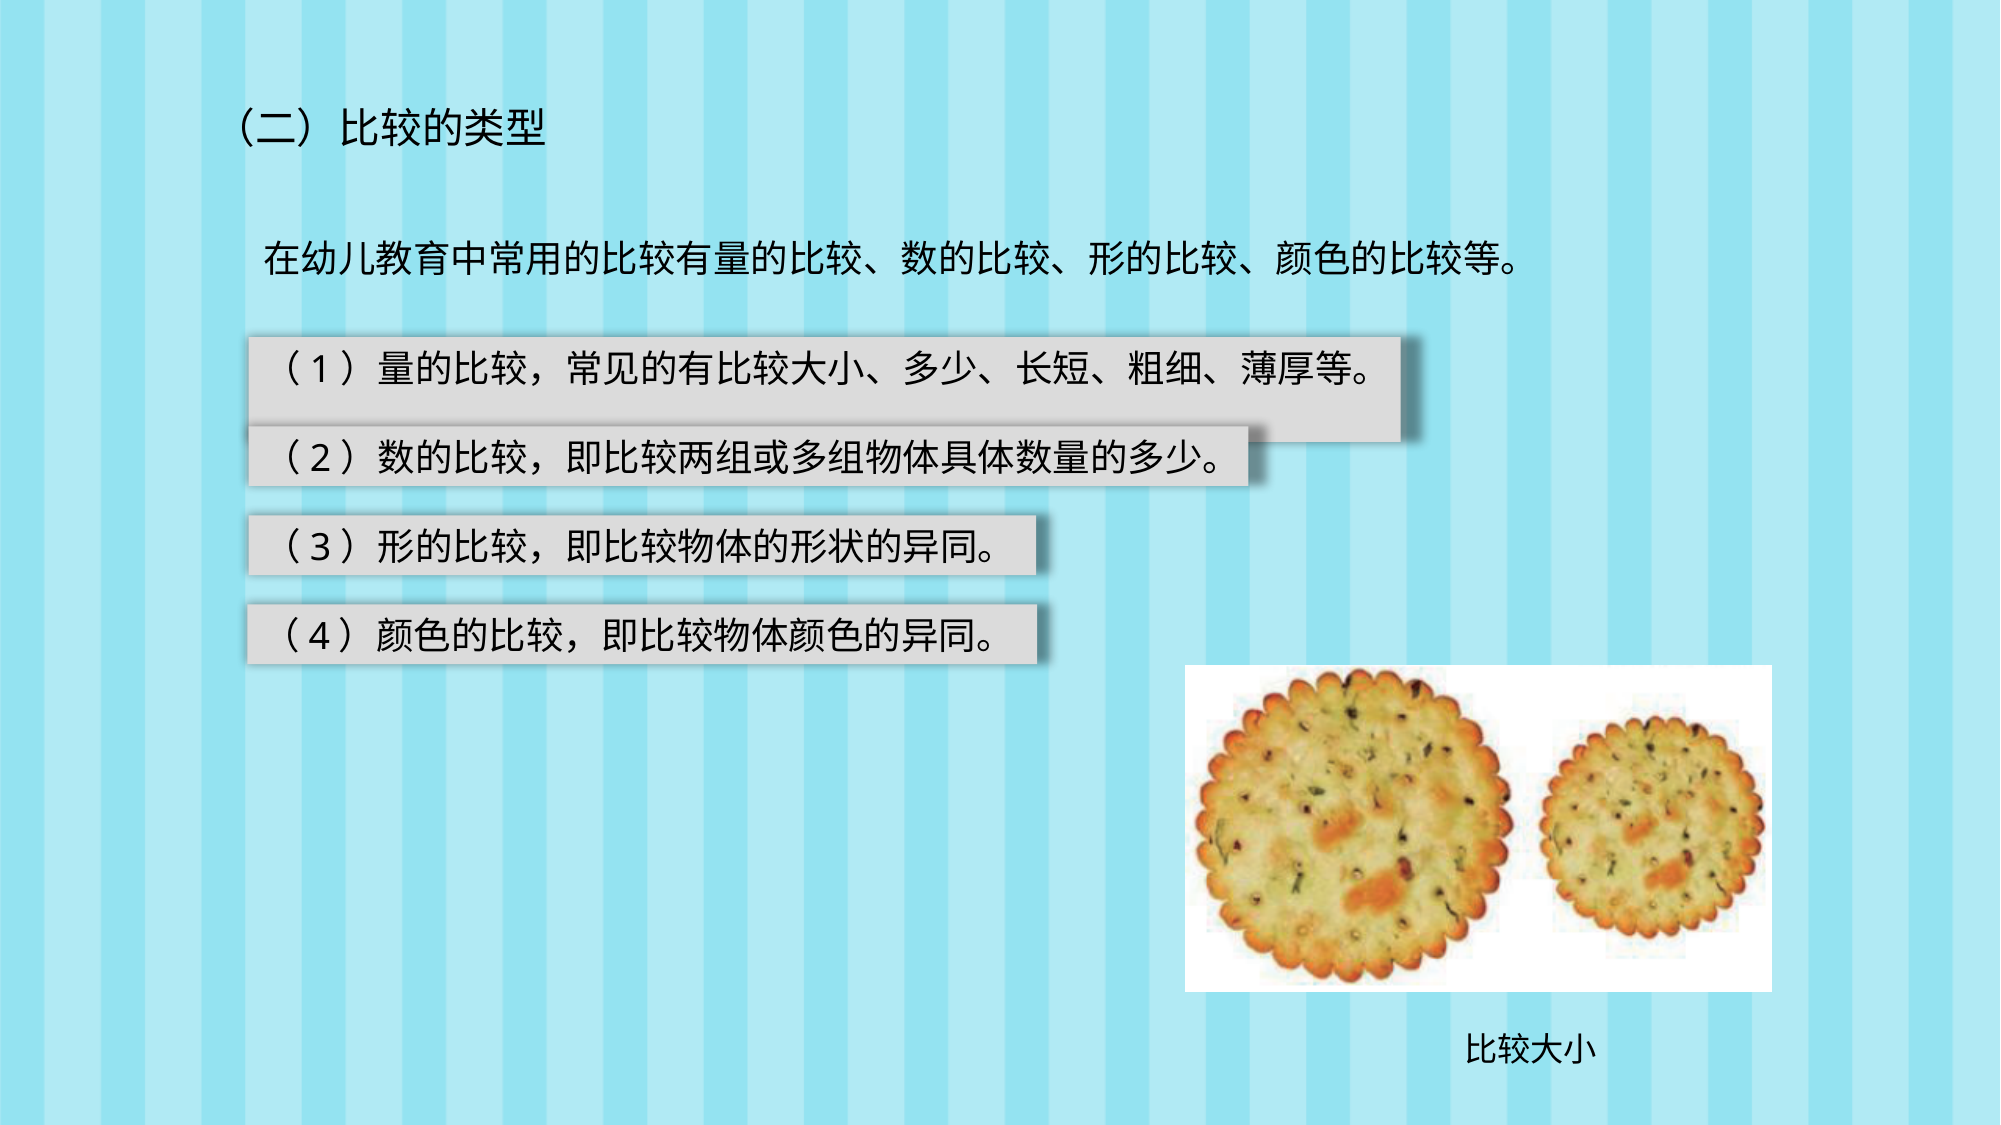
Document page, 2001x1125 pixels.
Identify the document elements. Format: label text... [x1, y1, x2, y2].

picture [0, 0, 2000, 1125]
text_box （二）比较的类型 [198, 94, 625, 160]
text_box （2）数的比较，即比较两组或多组物体具体数量的多少。 [248, 426, 1249, 486]
text_box 在幼儿教育中常用的比较有量的比较、数的比较、形的比较、颜色的比较等。 [248, 227, 1591, 288]
text_box （3）形的比较，即比较物体的形状的异同。 [248, 515, 1037, 576]
text_box （1）量的比较，常见的有比较大小、多少、长短、粗细、薄厚等。 [248, 337, 1401, 442]
text_box 比较大小 [1444, 1021, 1617, 1076]
text_box （4）颜色的比较，即比较物体颜色的异同。 [247, 604, 1038, 665]
